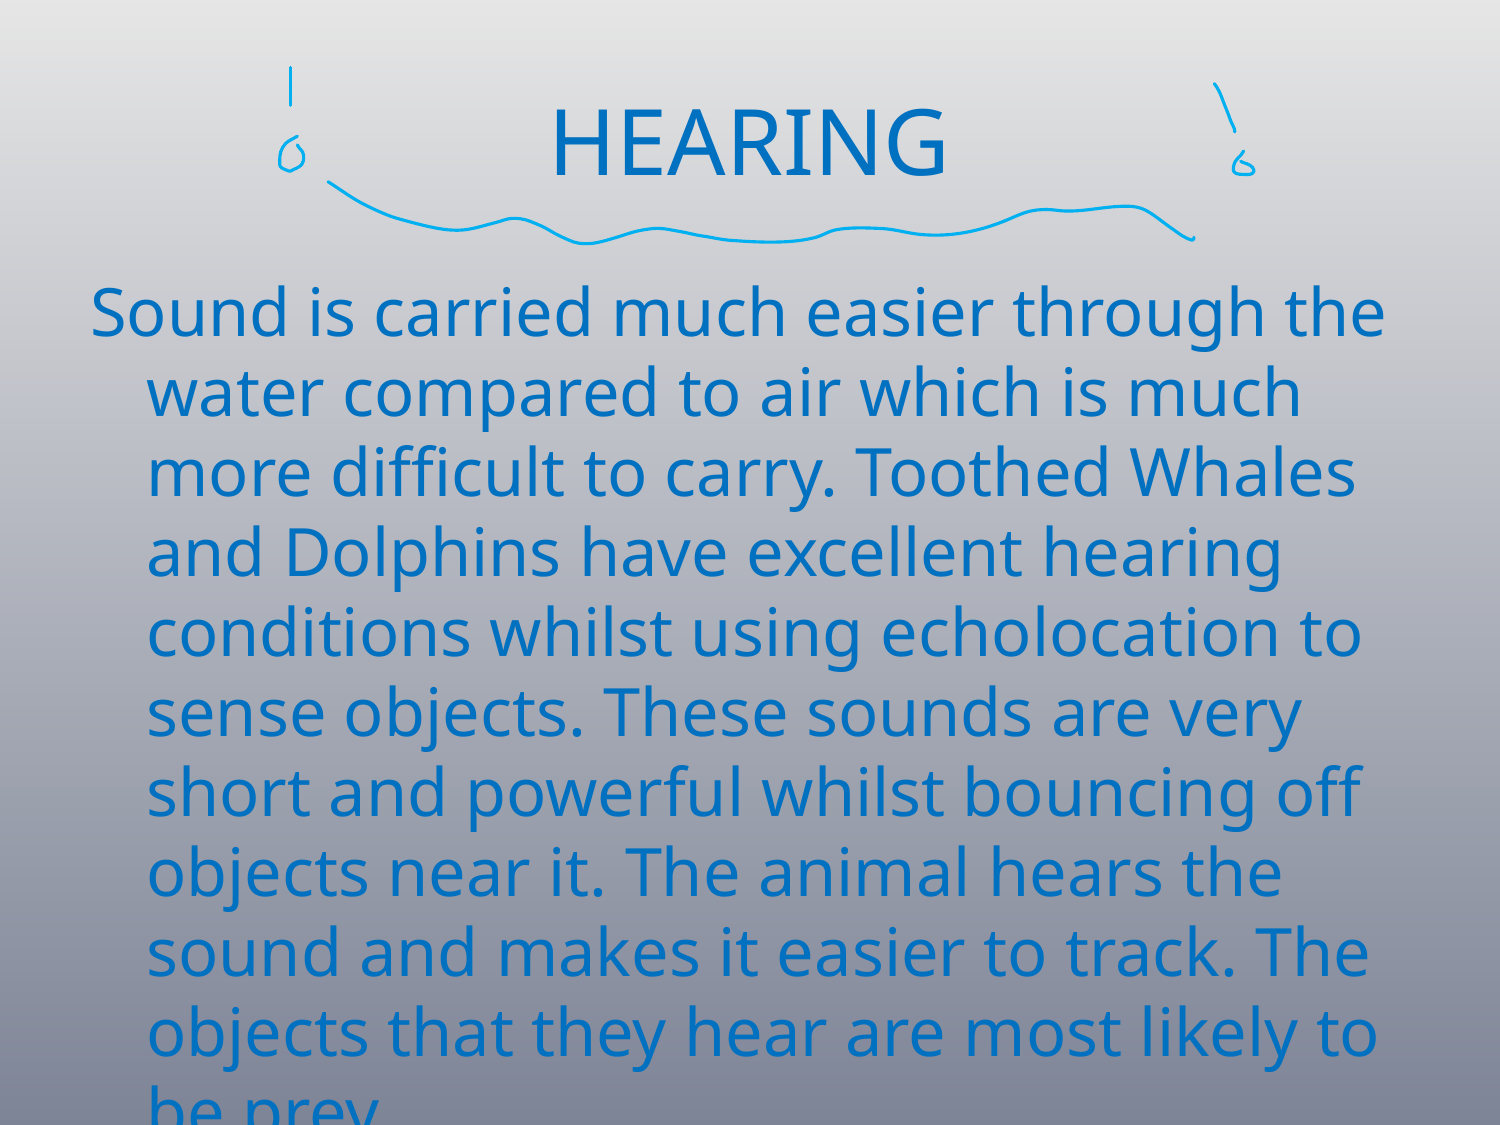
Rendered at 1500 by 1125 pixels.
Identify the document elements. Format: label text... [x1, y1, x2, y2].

title HEARING [75, 45, 1425, 233]
list Sound is carried much easier through the water compared to air which is much more difficult to carry. Toothed Whales and Dolphins have excellent hearing conditions whilst using echolocation to sense objects. These sounds are very short and powerful whilst bouncing off objects near it. The animal hears the sound and makes it easier to track. The objects that they hear are most likely to be prey. [75, 262, 1425, 1005]
